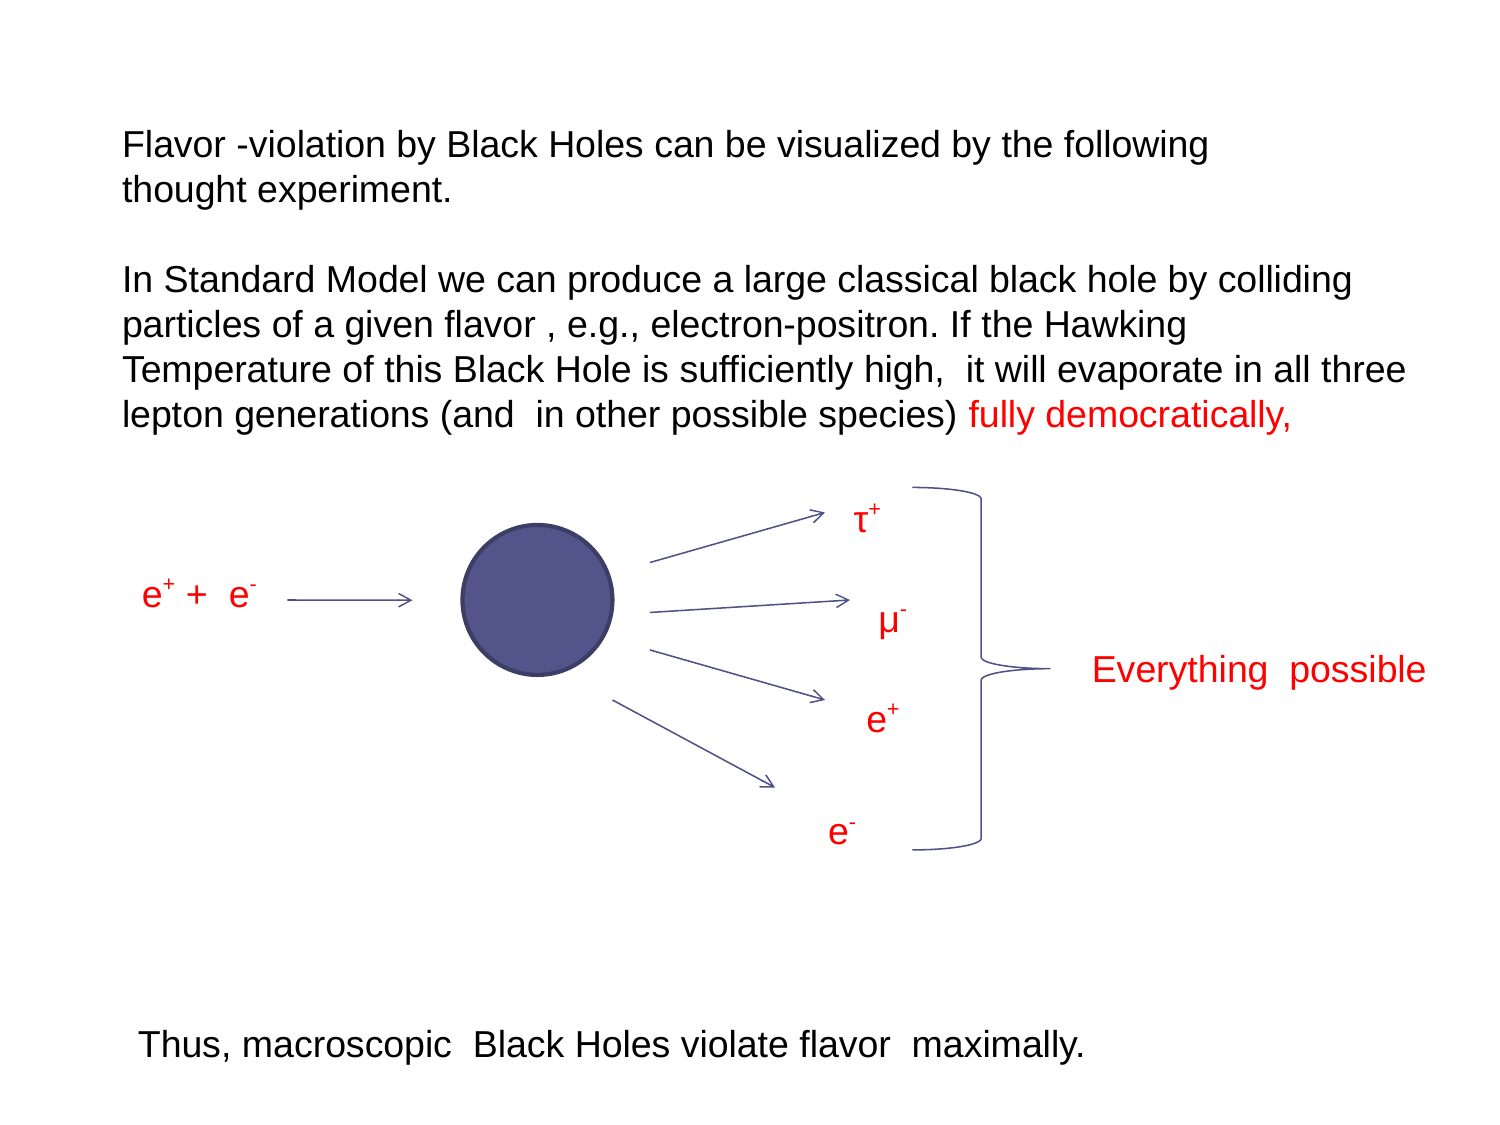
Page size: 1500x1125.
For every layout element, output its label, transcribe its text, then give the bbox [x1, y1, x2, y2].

text_box μ- [863, 587, 912, 648]
text_box e+ [851, 687, 912, 748]
text_box e+ + e- [127, 562, 272, 623]
text_box [460, 522, 615, 678]
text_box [612, 699, 776, 788]
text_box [649, 599, 851, 613]
text_box Flavor -violation by Black Holes can be visualized by the following thought experiment. In Standard Model we can produce a large classical black hole by colliding particles of a given flavor , e.g., electron-positron. If the Hawking Temperature of this Black Hole is sufficiently high, it will evaporate in all three lepton generations (and in other possible species) fully democratically, [107, 112, 1423, 443]
text_box e- [813, 799, 872, 905]
text_box Everything possible [1077, 637, 1442, 698]
text_box [912, 486, 1051, 851]
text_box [649, 649, 826, 701]
text_box Thus, macroscopic Black Holes violate flavor maximally. [123, 1012, 1112, 1073]
text_box τ+ [838, 487, 907, 548]
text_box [649, 512, 826, 563]
